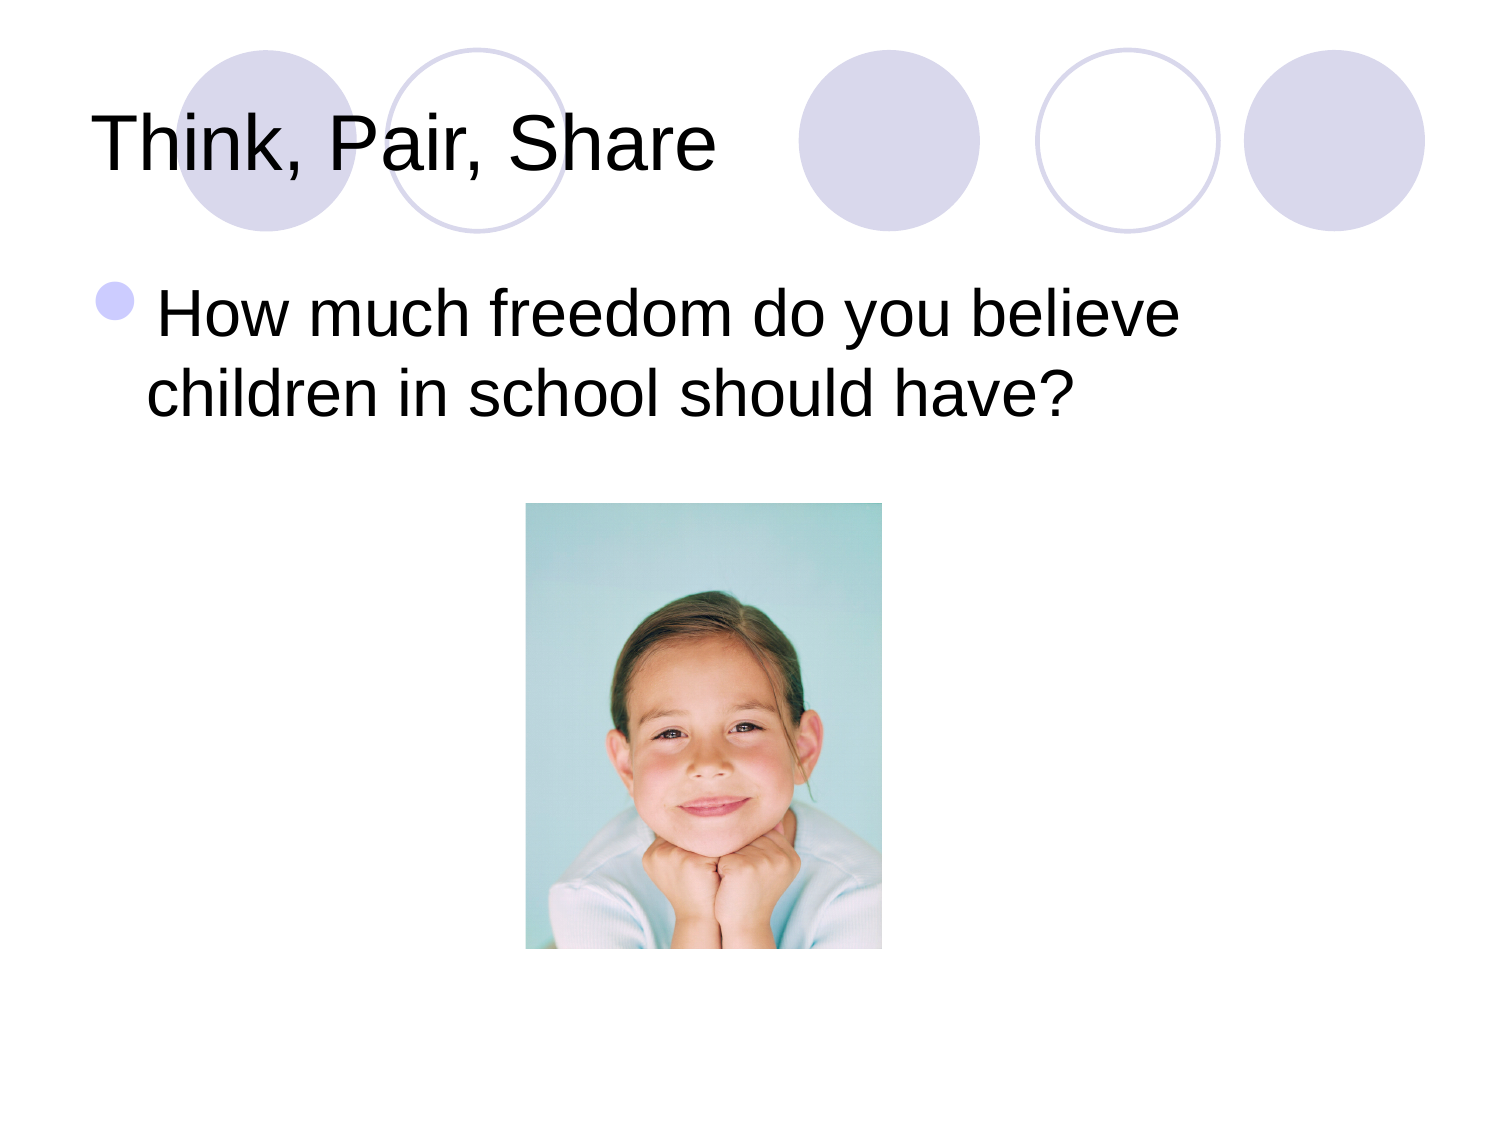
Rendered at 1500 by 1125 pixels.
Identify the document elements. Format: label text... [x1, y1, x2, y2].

list How much freedom do you believe children in school should have? [74, 262, 1426, 457]
picture [525, 503, 883, 950]
title Think, Pair, Share [74, 44, 1426, 233]
